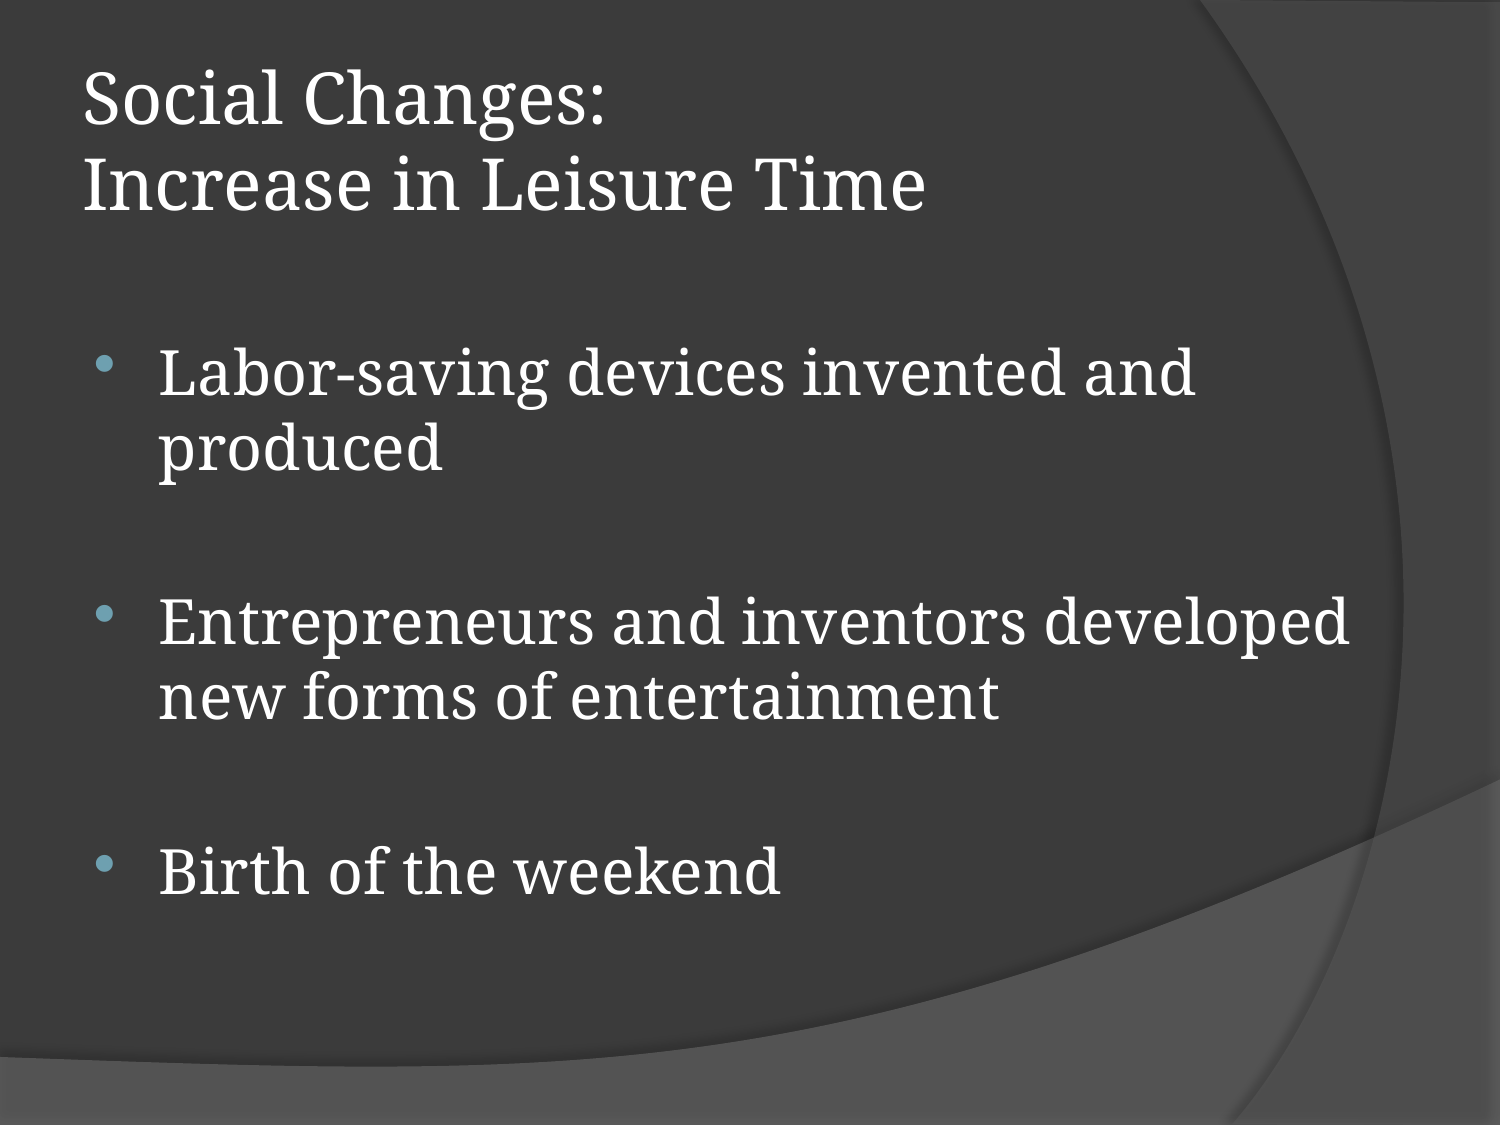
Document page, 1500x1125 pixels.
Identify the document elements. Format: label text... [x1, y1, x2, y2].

title Social Changes: Increase in Leisure Time [75, 45, 1300, 233]
list Labor-saving devices invented and produced Entrepreneurs and inventors developed new forms of entertainment Birth of the weekend [75, 324, 1425, 1125]
